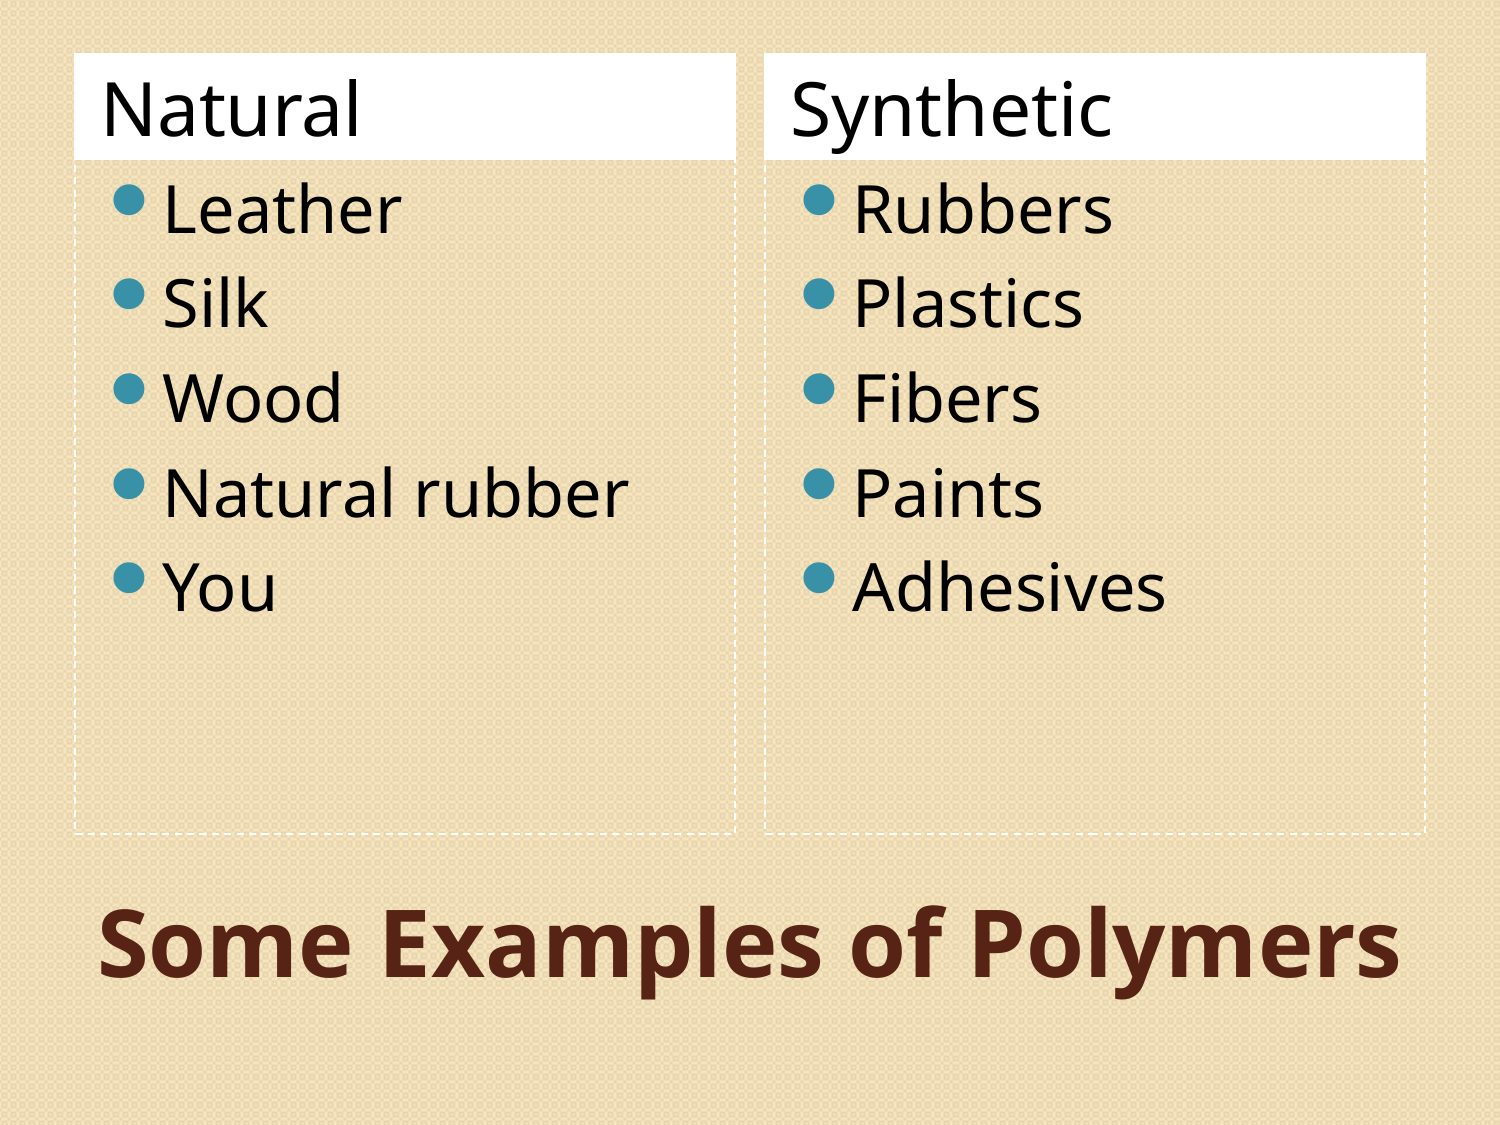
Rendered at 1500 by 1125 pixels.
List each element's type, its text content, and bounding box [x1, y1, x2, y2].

list Rubbers Plastics Fibers Paints Adhesives [764, 158, 1426, 835]
list Synthetic [764, 53, 1426, 159]
title Some Examples of Polymers [75, 846, 1425, 1034]
list Natural [74, 53, 736, 159]
list Leather Silk Wood Natural rubber You [74, 158, 736, 835]
